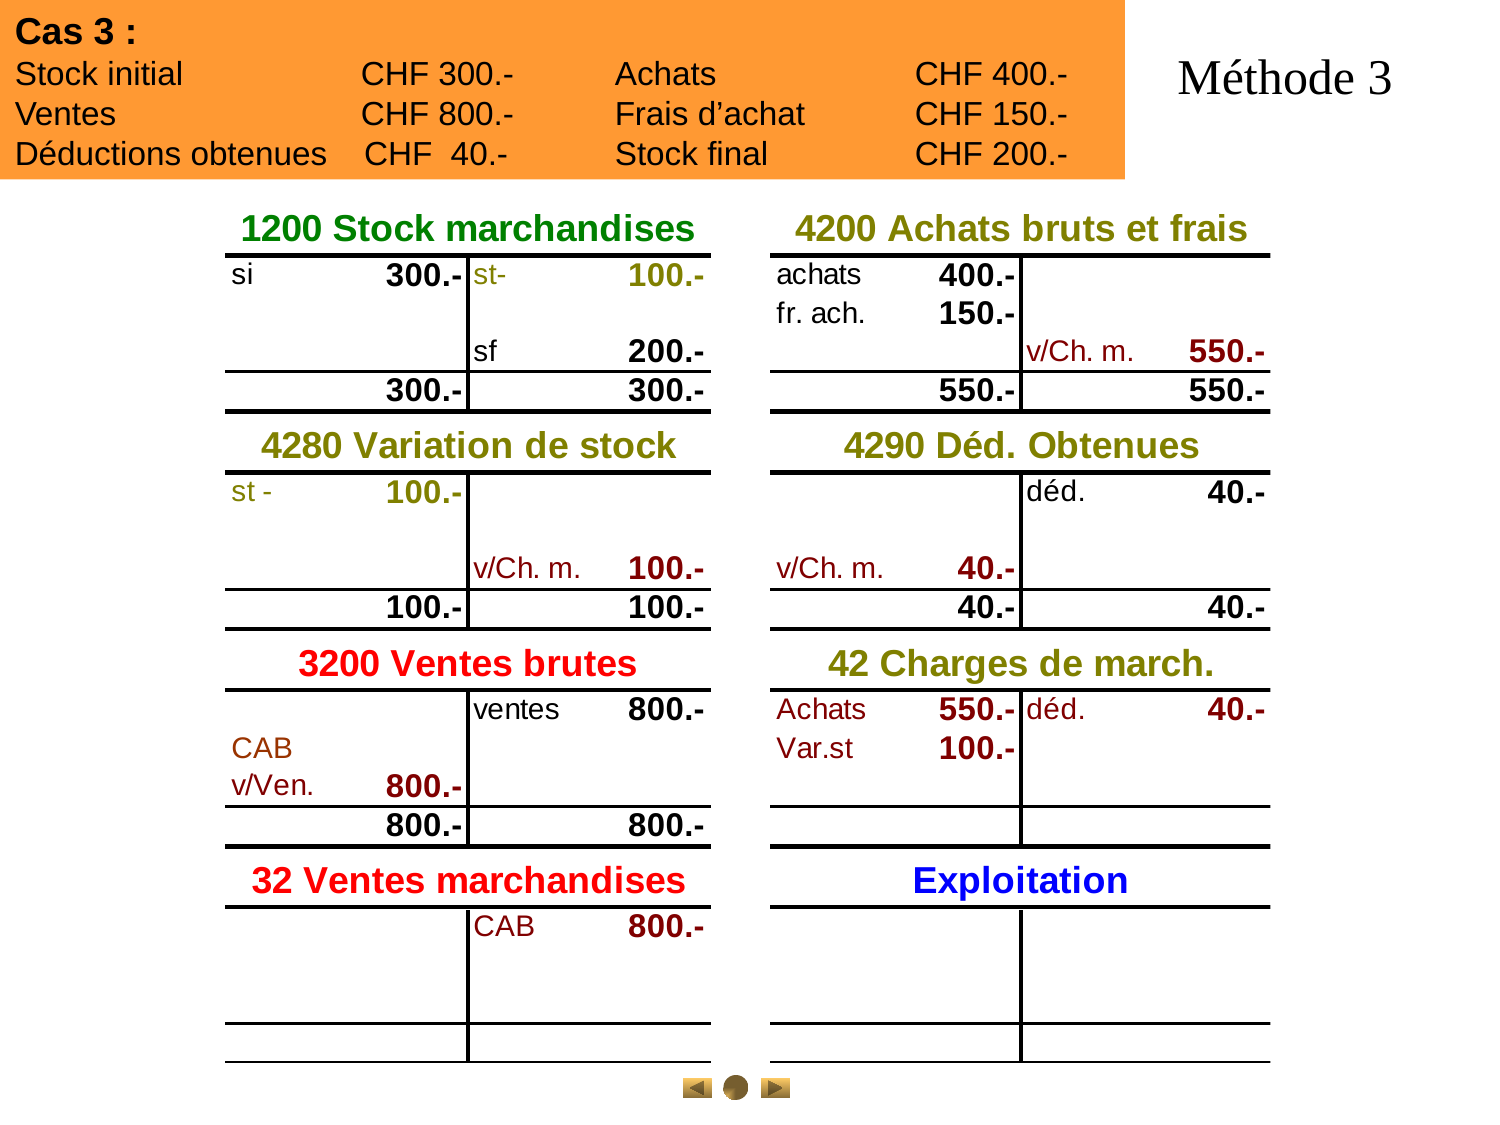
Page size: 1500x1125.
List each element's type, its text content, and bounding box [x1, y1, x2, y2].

text_box Méthode 3 [1162, 37, 1475, 113]
text_box Cas 3 : Stock initial CHF 300.- Achats CHF 400.- Ventes CHF 800.- Frais d’achat CHF 150.- Déductions obtenues CHF 40.- Stock final CHF 200.- [0, 0, 1125, 180]
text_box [224, 212, 1272, 1065]
